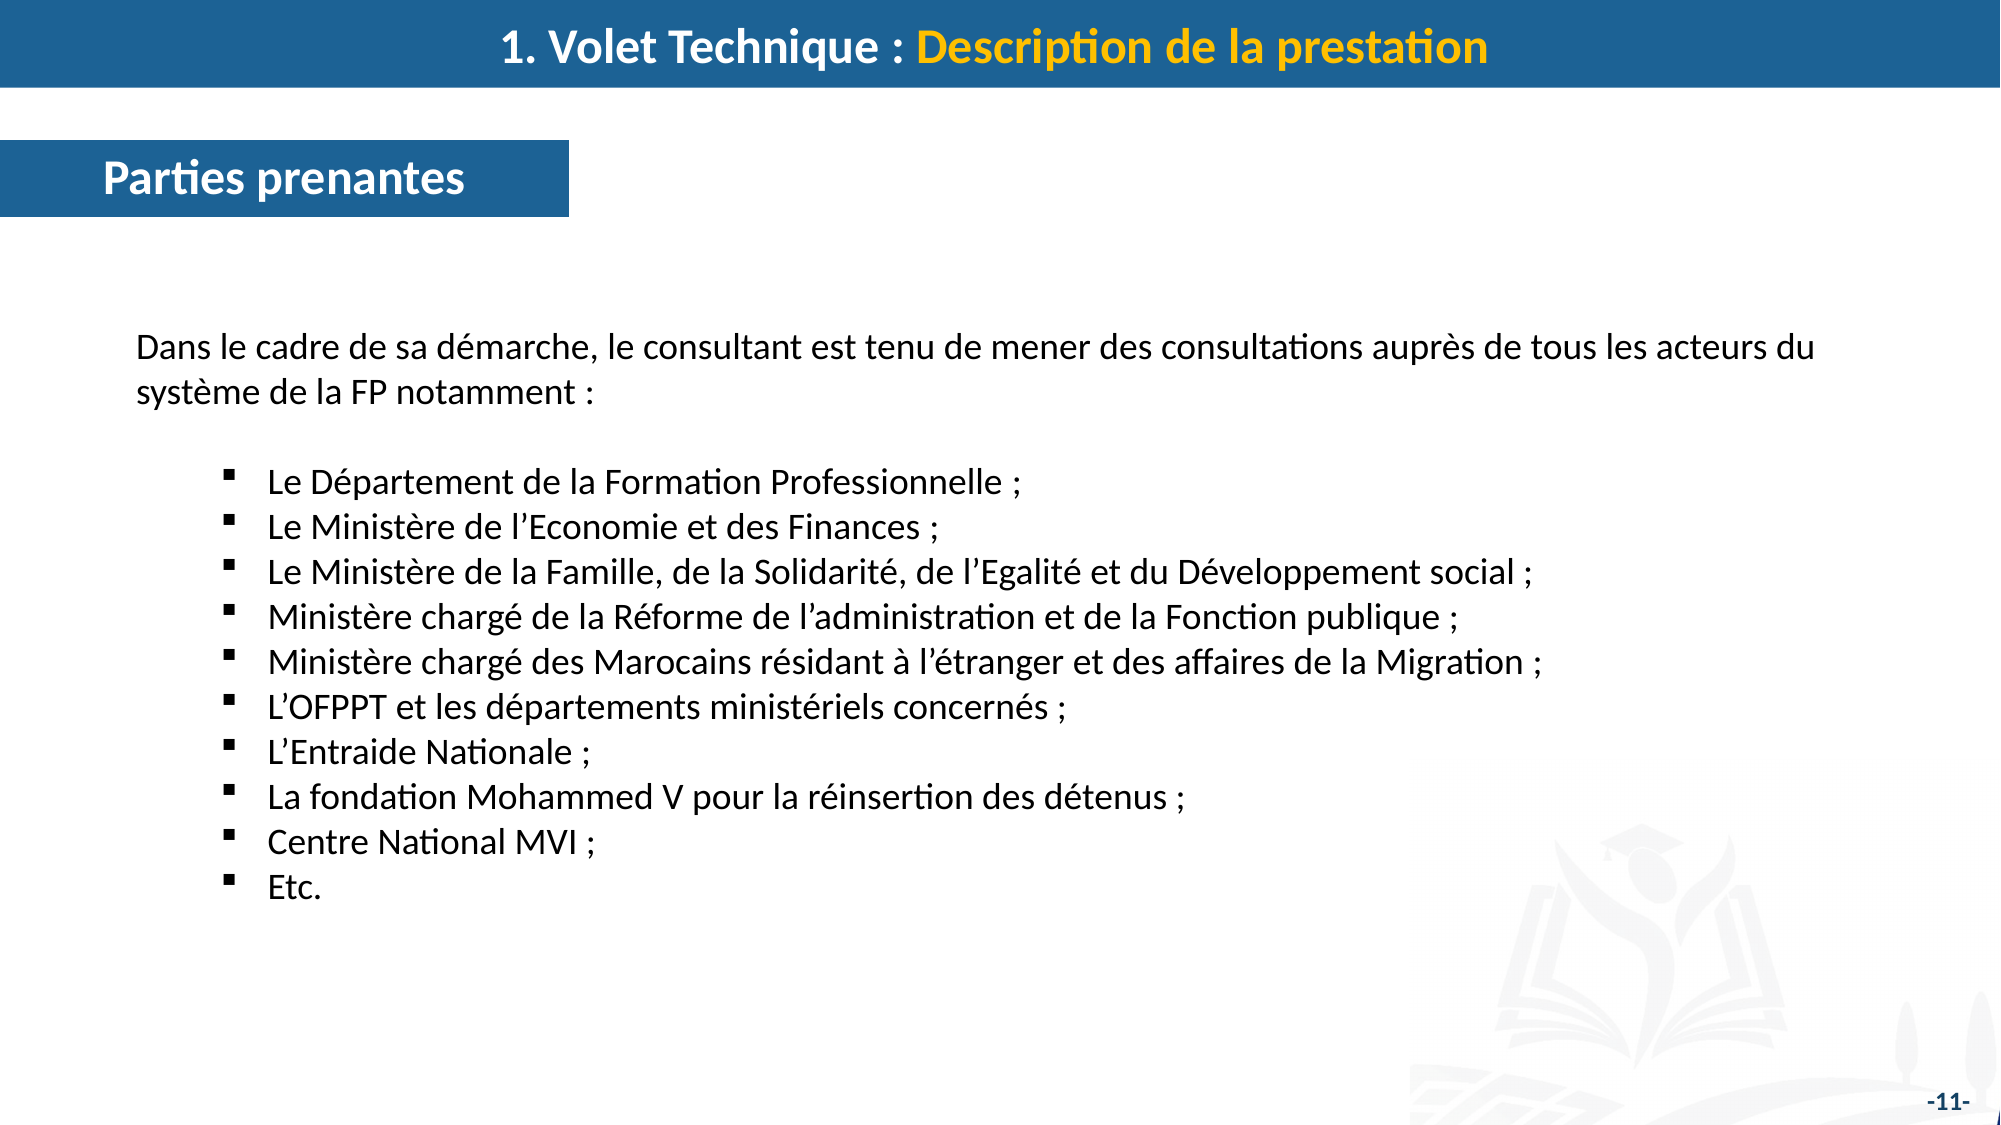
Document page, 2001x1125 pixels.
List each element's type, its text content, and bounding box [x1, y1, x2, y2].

text_box Dans le cadre de sa démarche, le consultant est tenu de mener des consultations auprès de tous les acteurs du système de la FP notamment : Le Département de la Formation Professionnelle ; Le Ministère de l’Economie et des Finances ; Le Ministère de la Famille, de la Solidarité, de l’Egalité et du Développement social ; Ministère chargé de la Réforme de l’administration et de la Fonction publique ; Ministère chargé des Marocains résidant à l’étranger et des affaires de la Migration ; L’OFPPT et les départements ministériels concernés ; L’Entraide Nationale ; La fondation Mohammed V pour la réinsertion des détenus ; Centre National MVI ; Etc. [121, 314, 1916, 954]
text_box Parties prenantes [0, 140, 570, 217]
picture [1409, 759, 2000, 1125]
text_box 1. Volet Technique : Description de la prestation [0, 0, 2000, 90]
